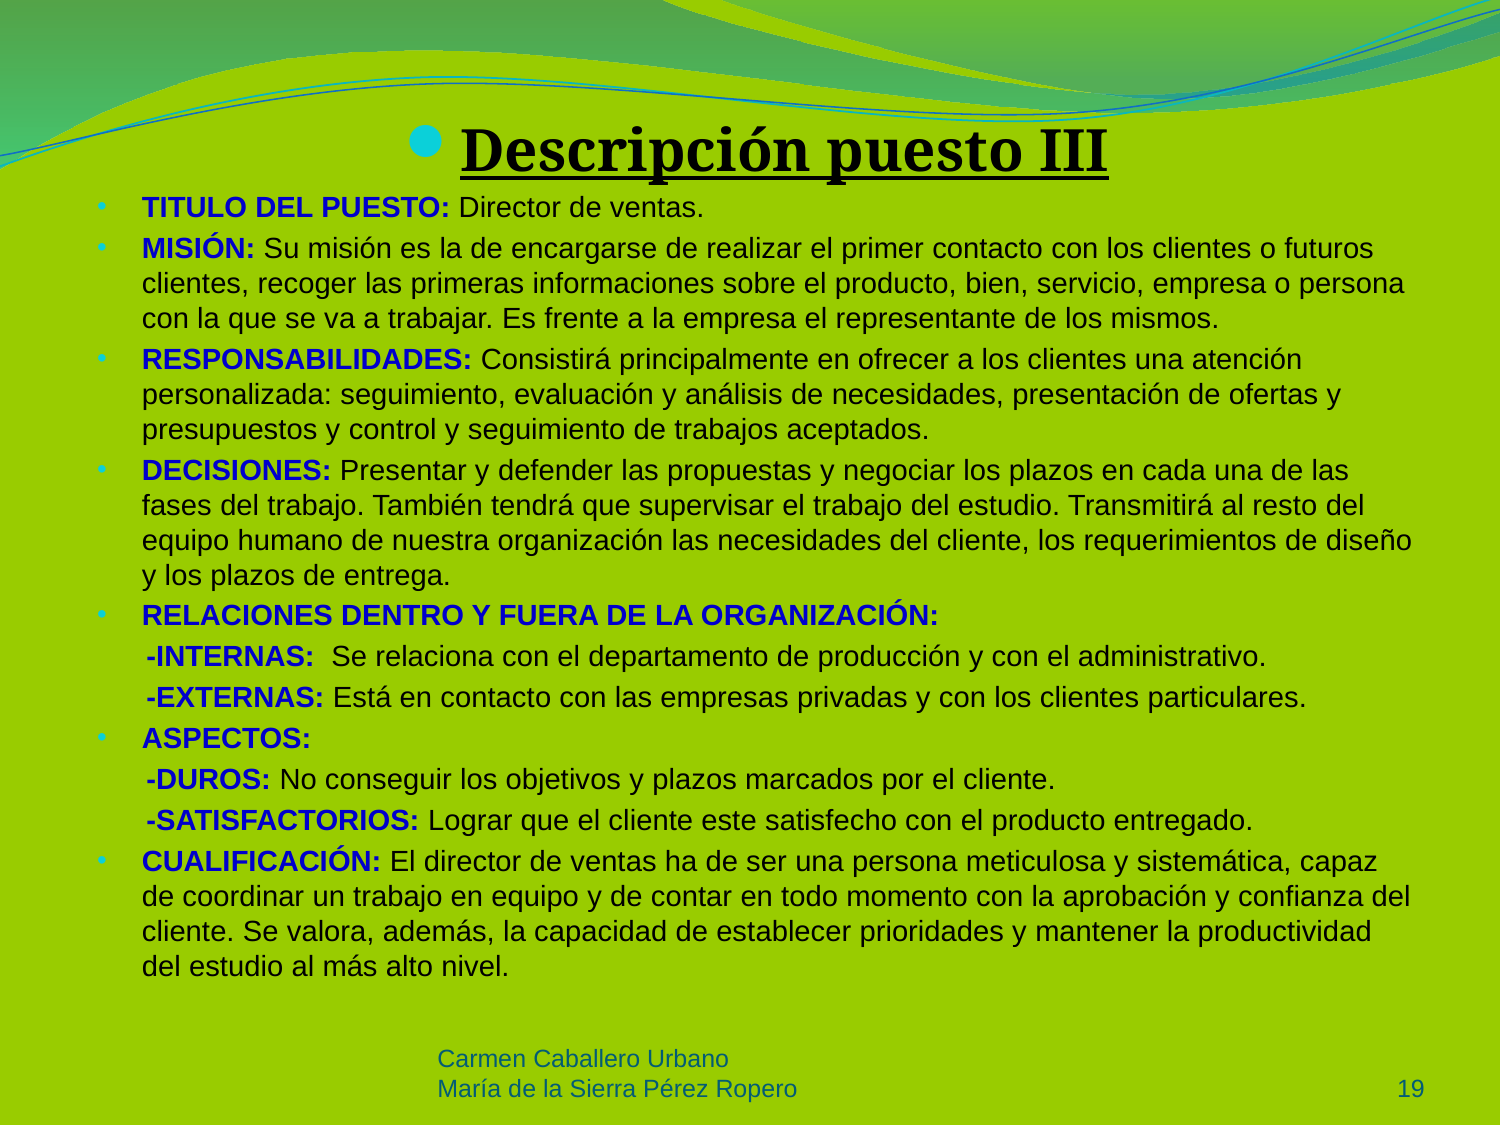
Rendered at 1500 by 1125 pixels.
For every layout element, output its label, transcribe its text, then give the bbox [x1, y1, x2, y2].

footer Carmen Caballero Urbano María de la Sierra Pérez Ropero [437, 1042, 988, 1103]
slide_number 19 [1299, 1042, 1425, 1103]
list Descripción puesto III TITULO DEL PUESTO: Director de ventas. MISIÓN: Su misión es la de encargarse de realizar el primer contacto con los clientes o futuros clientes, recoger las primeras informaciones sobre el producto, bien, servicio, empresa o persona con la que se va a trabajar. Es frente a la empresa el representante de los mismos. RESPONSABILIDADES: Consistirá principalmente en ofrecer a los clientes una atención personalizada: seguimiento, evaluación y análisis de necesidades, presentación de ofertas y presupuestos y control y seguimiento de trabajos aceptados. DECISIONES: Presentar y defender las propuestas y negociar los plazos en cada una de las fases del trabajo. También tendrá que supervisar el trabajo del estudio. Transmitirá al resto del equipo humano de nuestra organización las necesidades del cliente, los requerimientos de diseño y los plazos de entrega. RELACIONES DENTRO Y FUERA DE LA ORGANIZACIÓN: -INTERNAS: Se relaciona con el departamento de producción y con el administrativo. -EXTERNAS: Está en contacto con las empresas privadas y con los clientes particulares. ASPECTOS: -DUROS: No conseguir los objetivos y plazos marcados por el cliente. -SATISFACTORIOS: Lograr que el cliente este satisfecho con el producto entregado. CUALIFICACIÓN: El director de ventas ha de ser una persona meticulosa y sistemática, capaz de coordinar un trabajo en equipo y de contar en todo momento con la aprobación y confianza del cliente. Se valora, además, la capacidad de establecer prioridades y mantener la productividad del estudio al más alto nivel. [81, 105, 1433, 1020]
